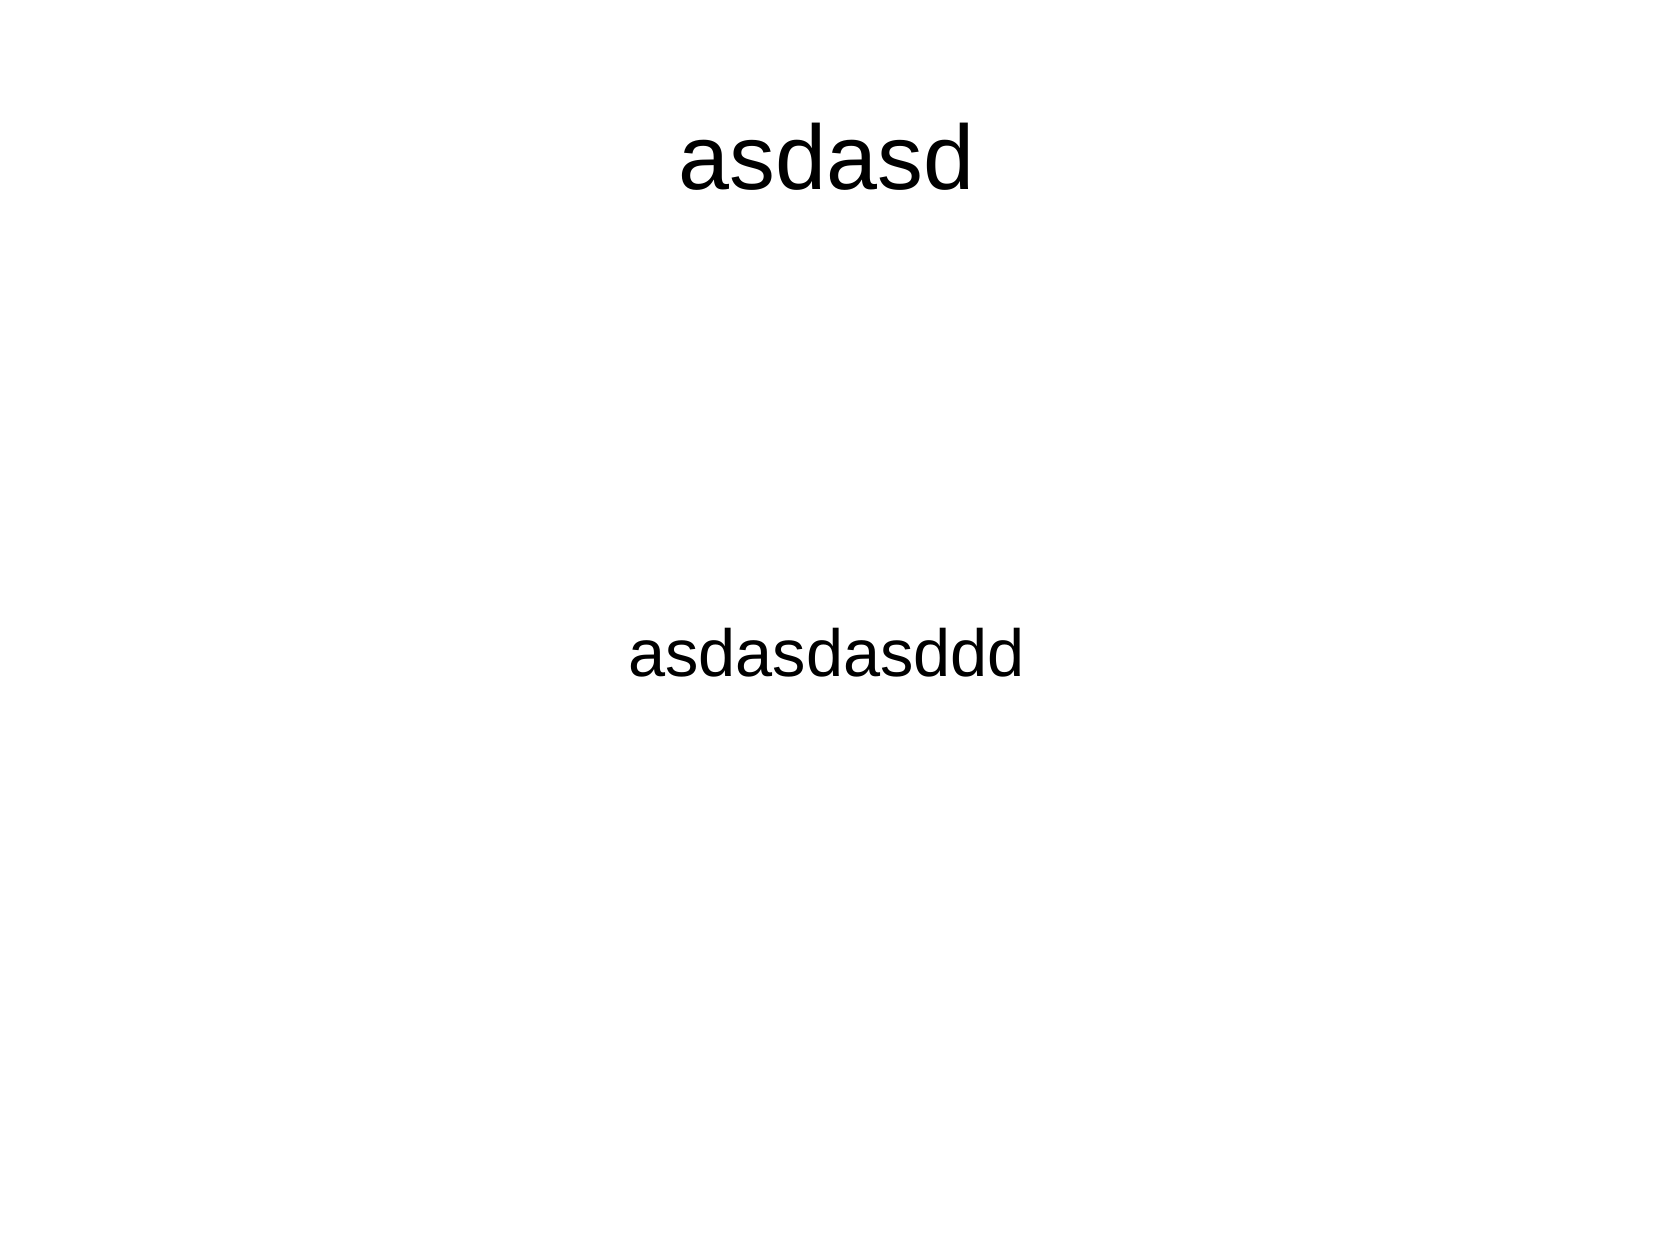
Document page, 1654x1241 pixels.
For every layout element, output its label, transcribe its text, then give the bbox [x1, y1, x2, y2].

text_box asdasd [82, 49, 1571, 257]
text_box asdasdasddd [82, 290, 1571, 1010]
